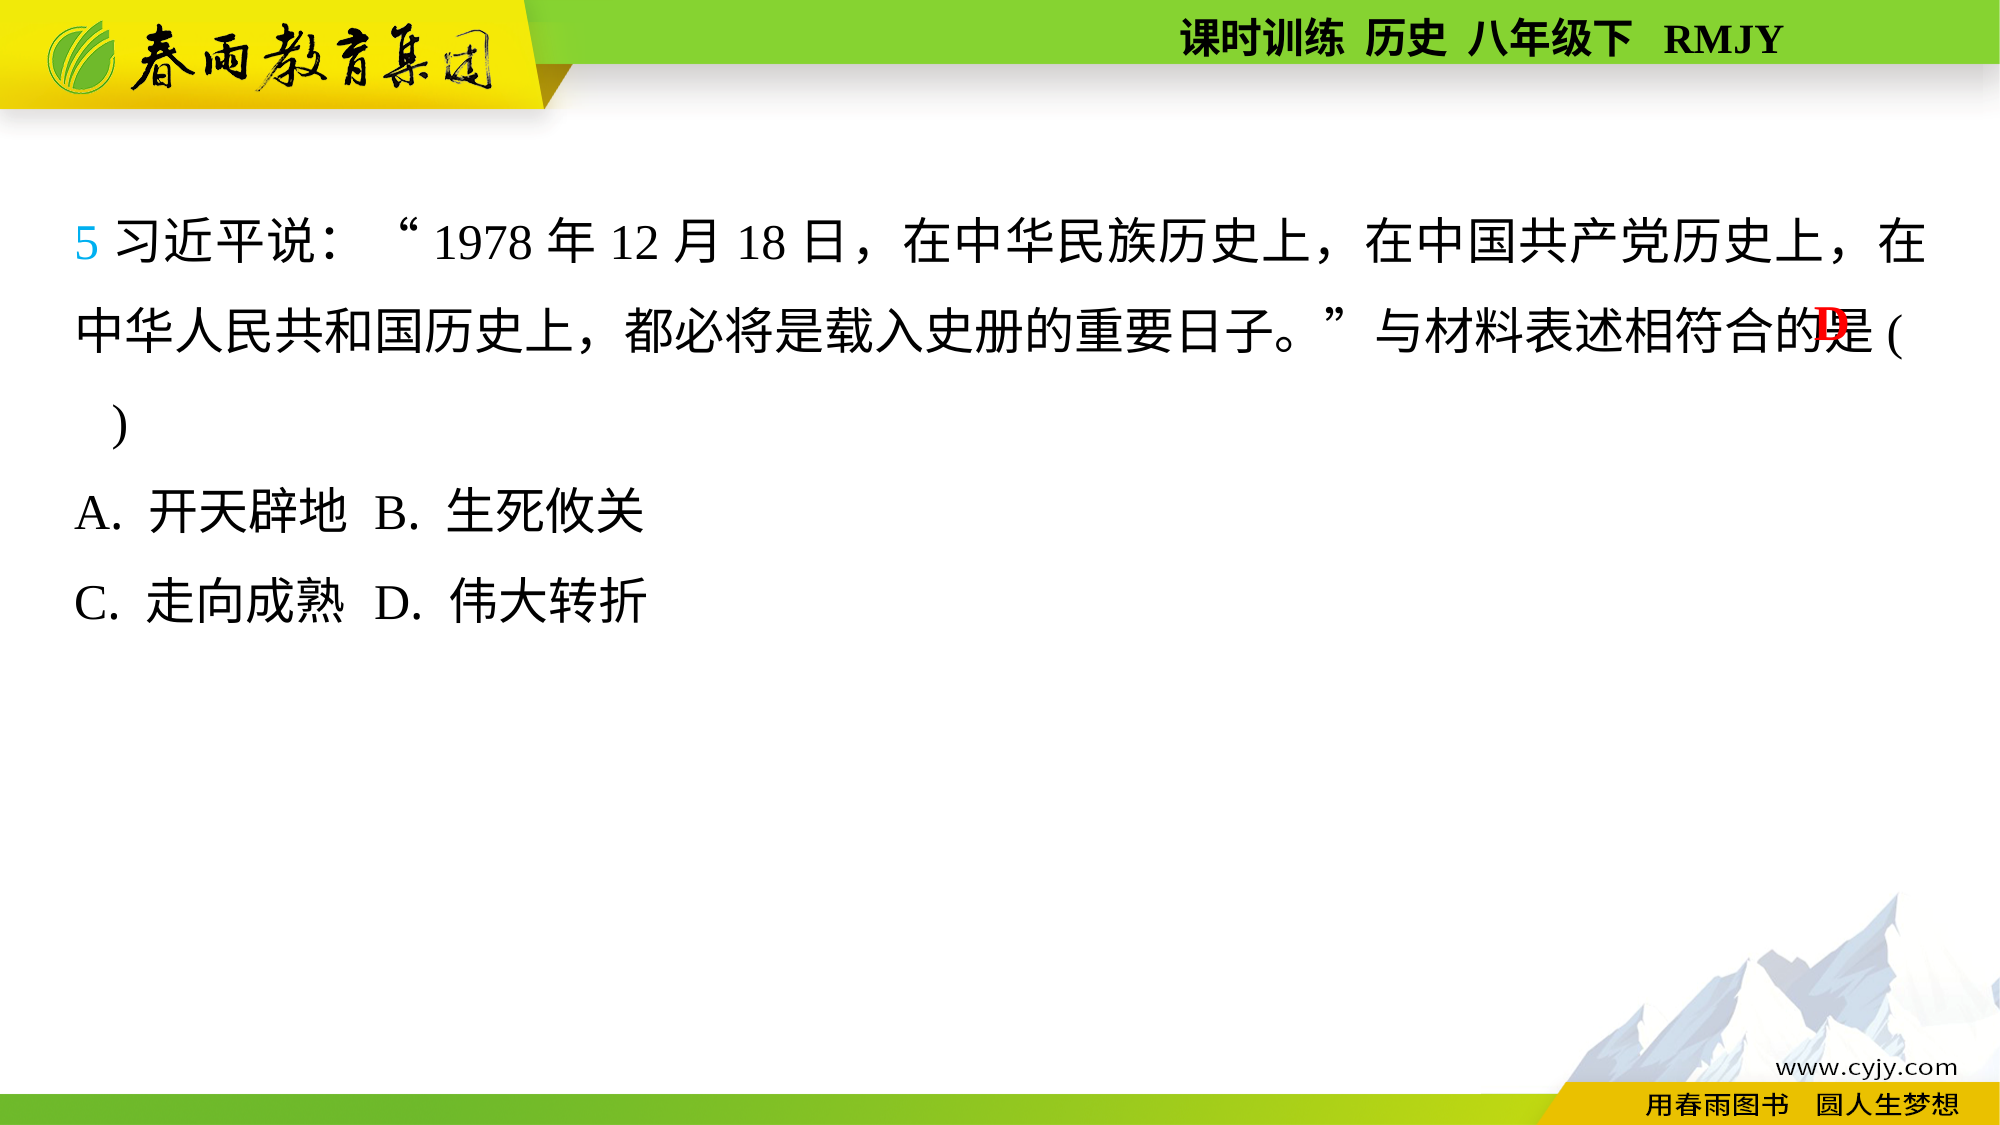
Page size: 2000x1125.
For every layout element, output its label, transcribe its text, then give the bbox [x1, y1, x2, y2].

picture [0, 0, 2000, 1125]
list 5习近平说：“1978年12月18日，在中华民族历史上，在中国共产党历史上，在中华人民共和国历史上，都必将是载入史册的重要日子。”与材料表述相符合的是( ) A. 开天辟地 B. 生死攸关 C. 走向成熟 D. 伟大转折 [59, 172, 1944, 551]
text_box D [1799, 282, 1865, 358]
